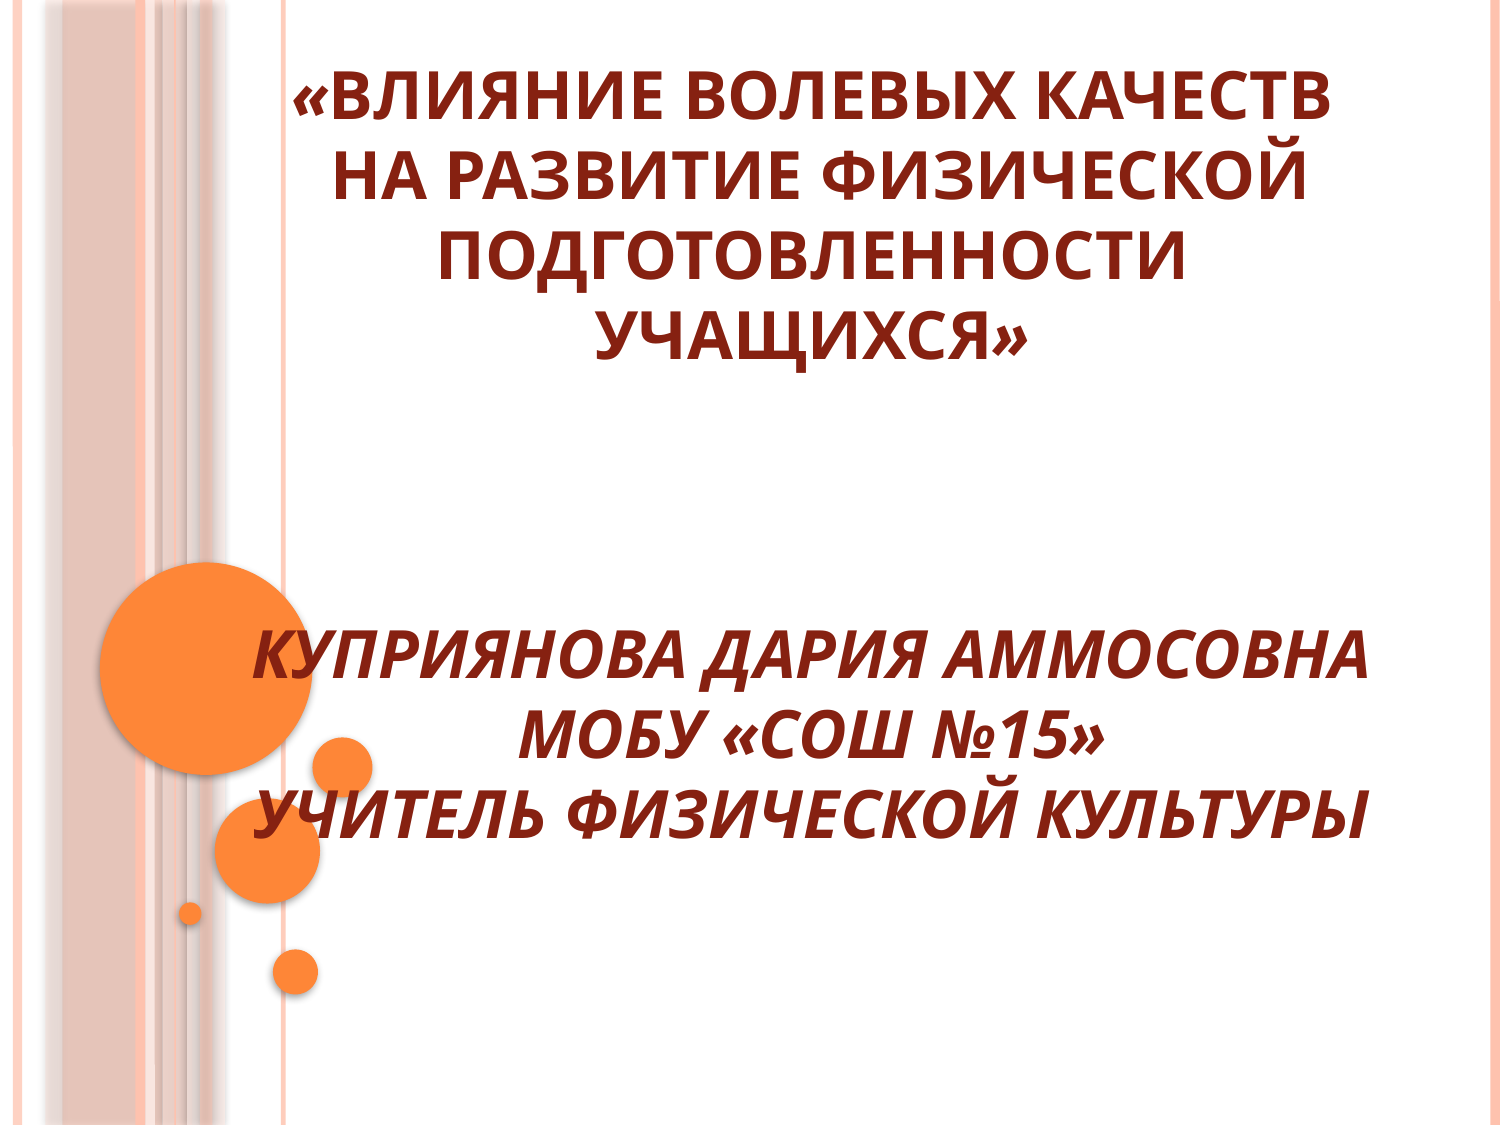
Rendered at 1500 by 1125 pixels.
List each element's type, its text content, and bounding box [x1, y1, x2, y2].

title «Влияние волевых качеств на развитие физической подготовленности учащихся» Куприянова Дария Аммосовна МОБУ «СОШ №15» учитель физической культуры [210, 82, 1414, 1020]
